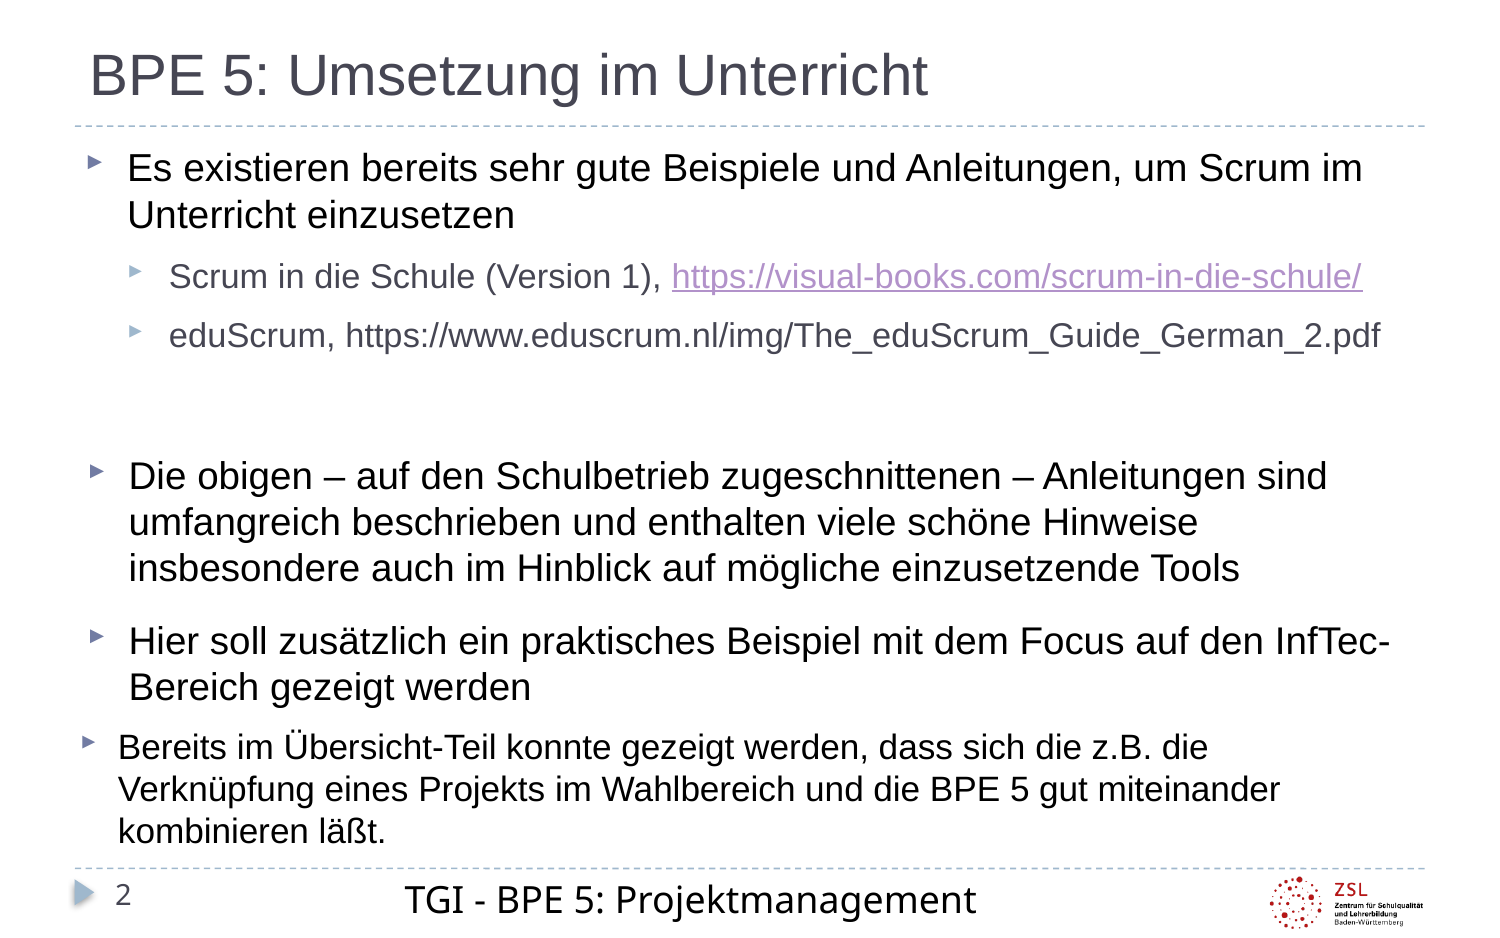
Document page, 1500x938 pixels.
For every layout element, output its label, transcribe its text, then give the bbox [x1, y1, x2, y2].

picture [1269, 875, 1424, 930]
slide_number 2 [100, 868, 336, 919]
footer TGI - BPE 5: Projektmanagement [336, 868, 1046, 919]
title BPE 5: Umsetzung im Unterricht [75, 20, 1425, 115]
text_box Bereits im Übersicht-Teil konnte gezeigt werden, dass sich die z.B. die Verknüpfung eines Projekts im Wahlbereich und die BPE 5 gut miteinander kombinieren läßt. [65, 716, 1420, 859]
text_box Die obigen – auf den Schulbetrieb zugeschnittenen – Anleitungen sind umfangreich beschrieben und enthalten viele schöne Hinweise insbesondere auch im Hinblick auf mögliche einzusetzende Tools Hier soll zusätzlich ein praktisches Beispiel mit dem Focus auf den InfTec-Bereich gezeigt werden [72, 443, 1428, 717]
list Es existieren bereits sehr gute Beispiele und Anleitungen, um Scrum im Unterricht einzusetzen Scrum in die Schule (Version 1), https://visual-books.com/scrum-in-die-schule/ eduScrum, https://www.eduscrum.nl/img/The_eduScrum_Guide_German_2.pdf [70, 135, 1425, 434]
